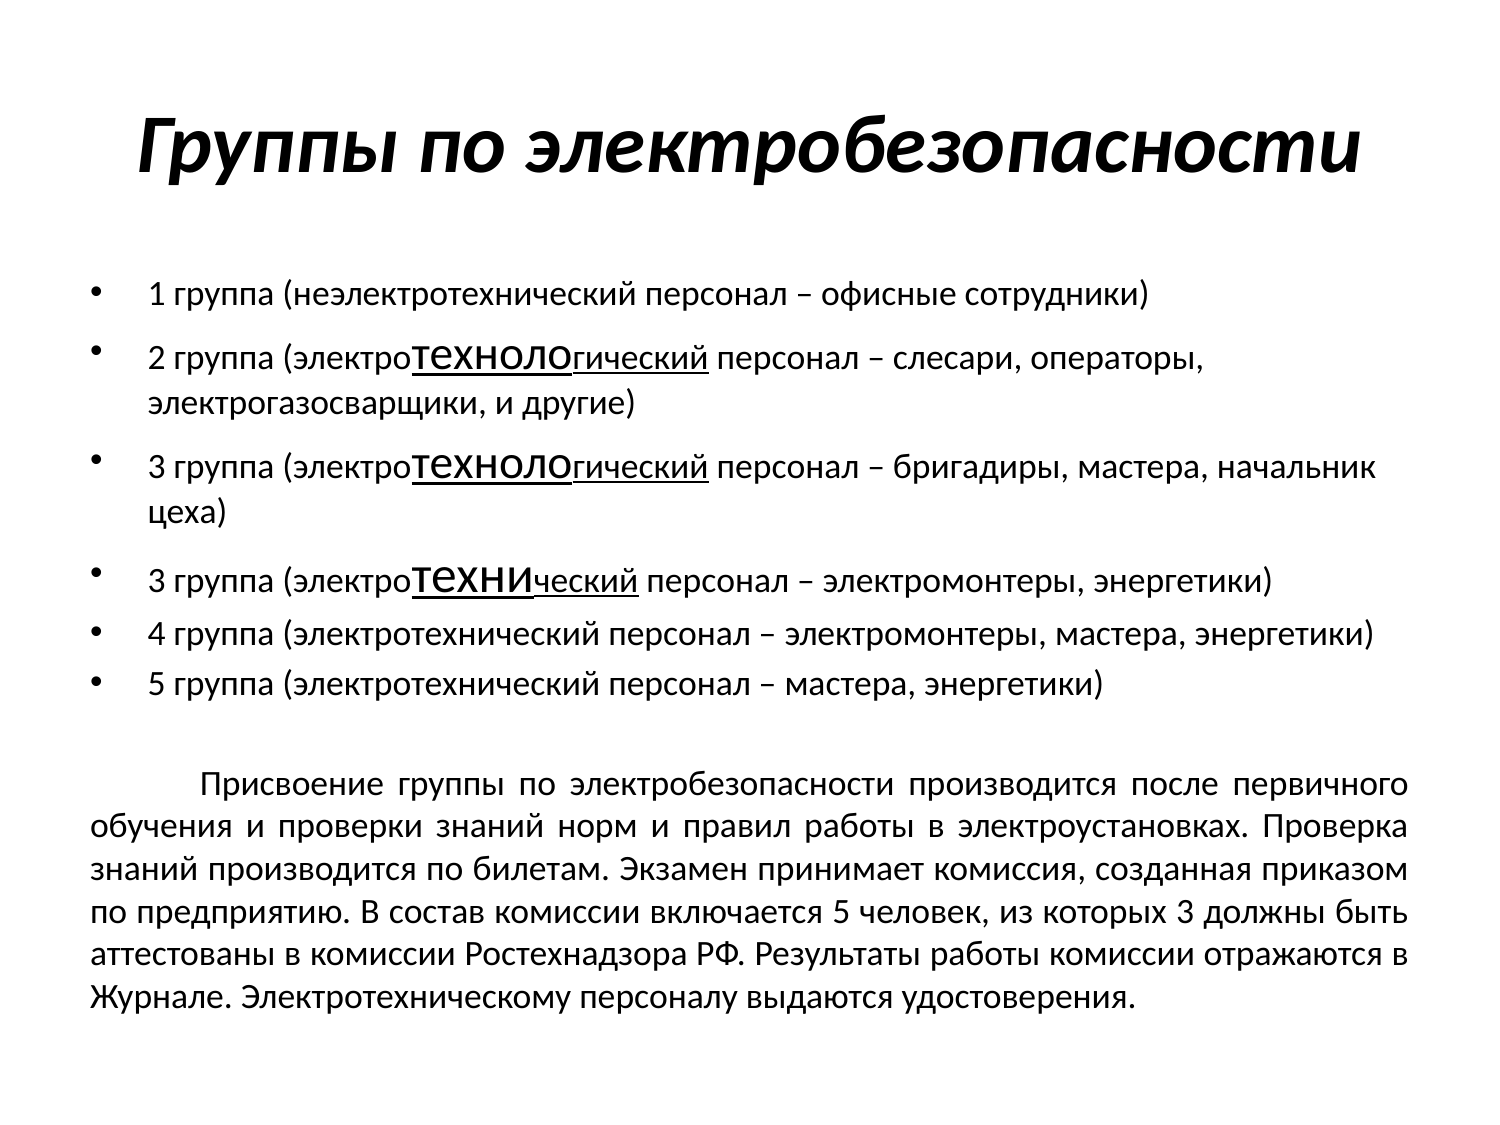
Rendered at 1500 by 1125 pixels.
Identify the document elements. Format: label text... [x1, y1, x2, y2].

title Группы по электробезопасности [75, 45, 1425, 233]
list 1 группа (неэлектротехнический персонал – офисные сотрудники) 2 группа (электротехнологический персонал – слесари, операторы, электрогазосварщики, и другие) 3 группа (электротехнологический персонал – бригадиры, мастера, начальник цеха) 3 группа (электротехнический персонал – электромонтеры, энергетики) 4 группа (электротехнический персонал – электромонтеры, мастера, энергетики) 5 группа (электротехнический персонал – мастера, энергетики) Присвоение группы по электробезопасности производится после первичного обучения и проверки знаний норм и правил работы в электроустановках. Проверка знаний производится по билетам. Экзамен принимает комиссия, созданная приказом по предприятию. В состав комиссии включается 5 человек, из которых 3 должны быть аттестованы в комиссии Ростехнадзора РФ. Результаты работы комиссии отражаются в Журнале. Электротехническому персоналу выдаются удостоверения. [75, 262, 1425, 1059]
